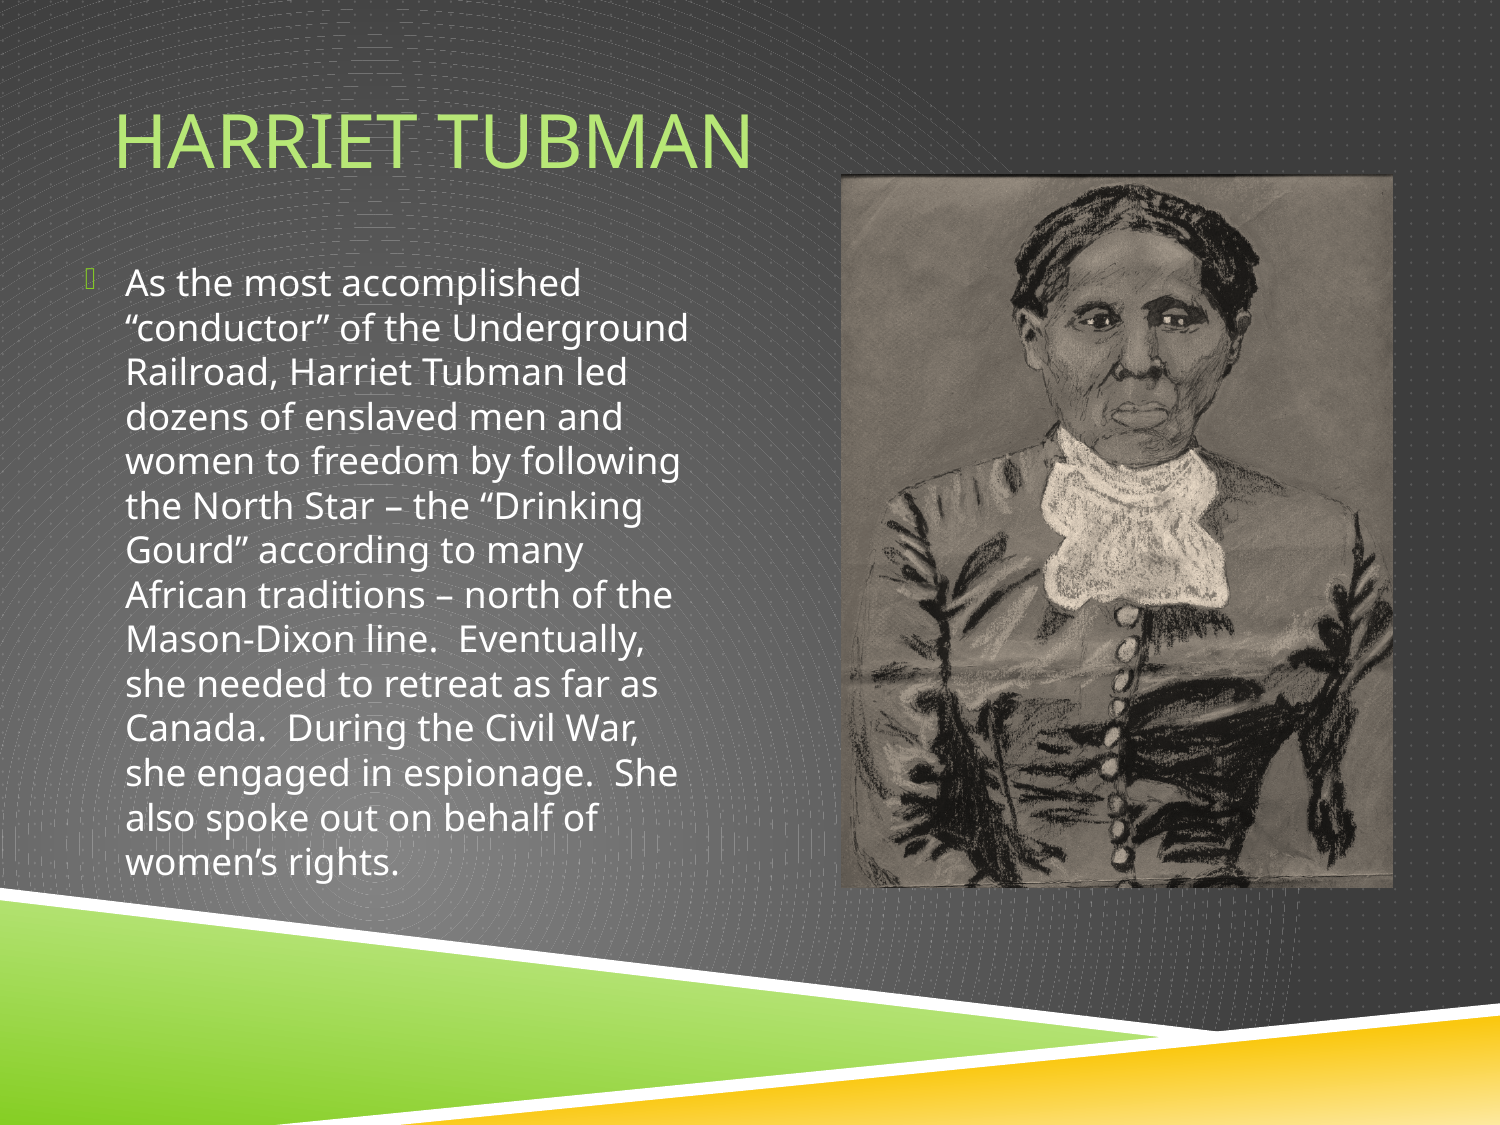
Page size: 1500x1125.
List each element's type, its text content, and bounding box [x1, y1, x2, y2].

list As the most accomplished “conductor” of the Underground Railroad, Harriet Tubman led dozens of enslaved men and women to freedom by following the North Star – the “Drinking Gourd” according to many African traditions – north of the Mason-Dixon line. Eventually, she needed to retreat as far as Canada. During the Civil War, she engaged in espionage. She also spoke out on behalf of women’s rights. [75, 251, 713, 900]
title Harriet Tubman [112, 45, 1388, 233]
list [841, 174, 1393, 889]
